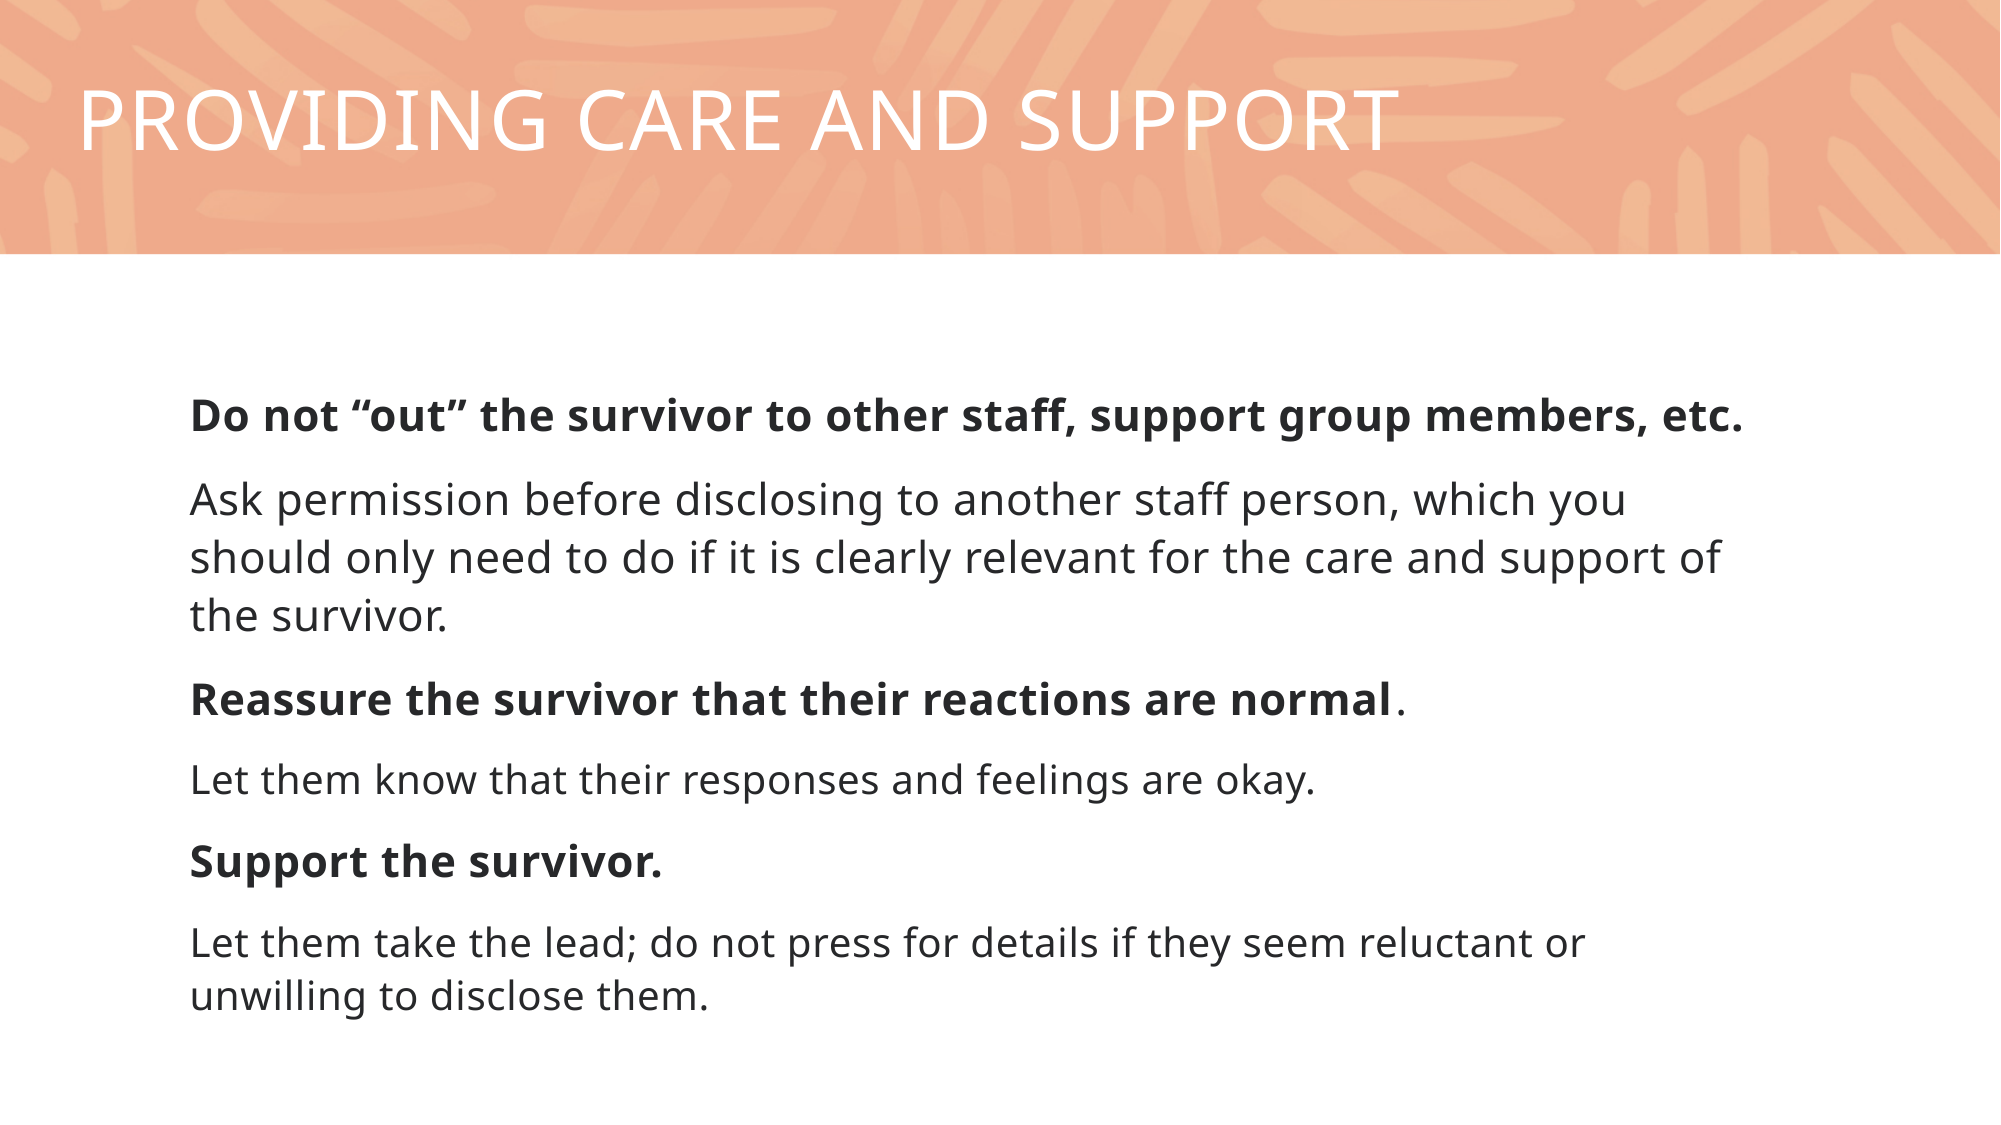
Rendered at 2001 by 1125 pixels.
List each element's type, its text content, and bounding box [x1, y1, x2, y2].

picture [0, 0, 2000, 1125]
list Do not “out” the survivor to other staff, support group members, etc. Ask permission before disclosing to another staff person, which you should only need to do if it is clearly relevant for the care and support of the survivor. Reassure the survivor that their reactions are normal. Let them know that their responses and feelings are okay. Support the survivor. Let them take the lead; do not press for details if they seem reluctant or unwilling to disclose them. [167, 374, 1763, 1036]
title Providing care and support [61, 33, 1938, 220]
